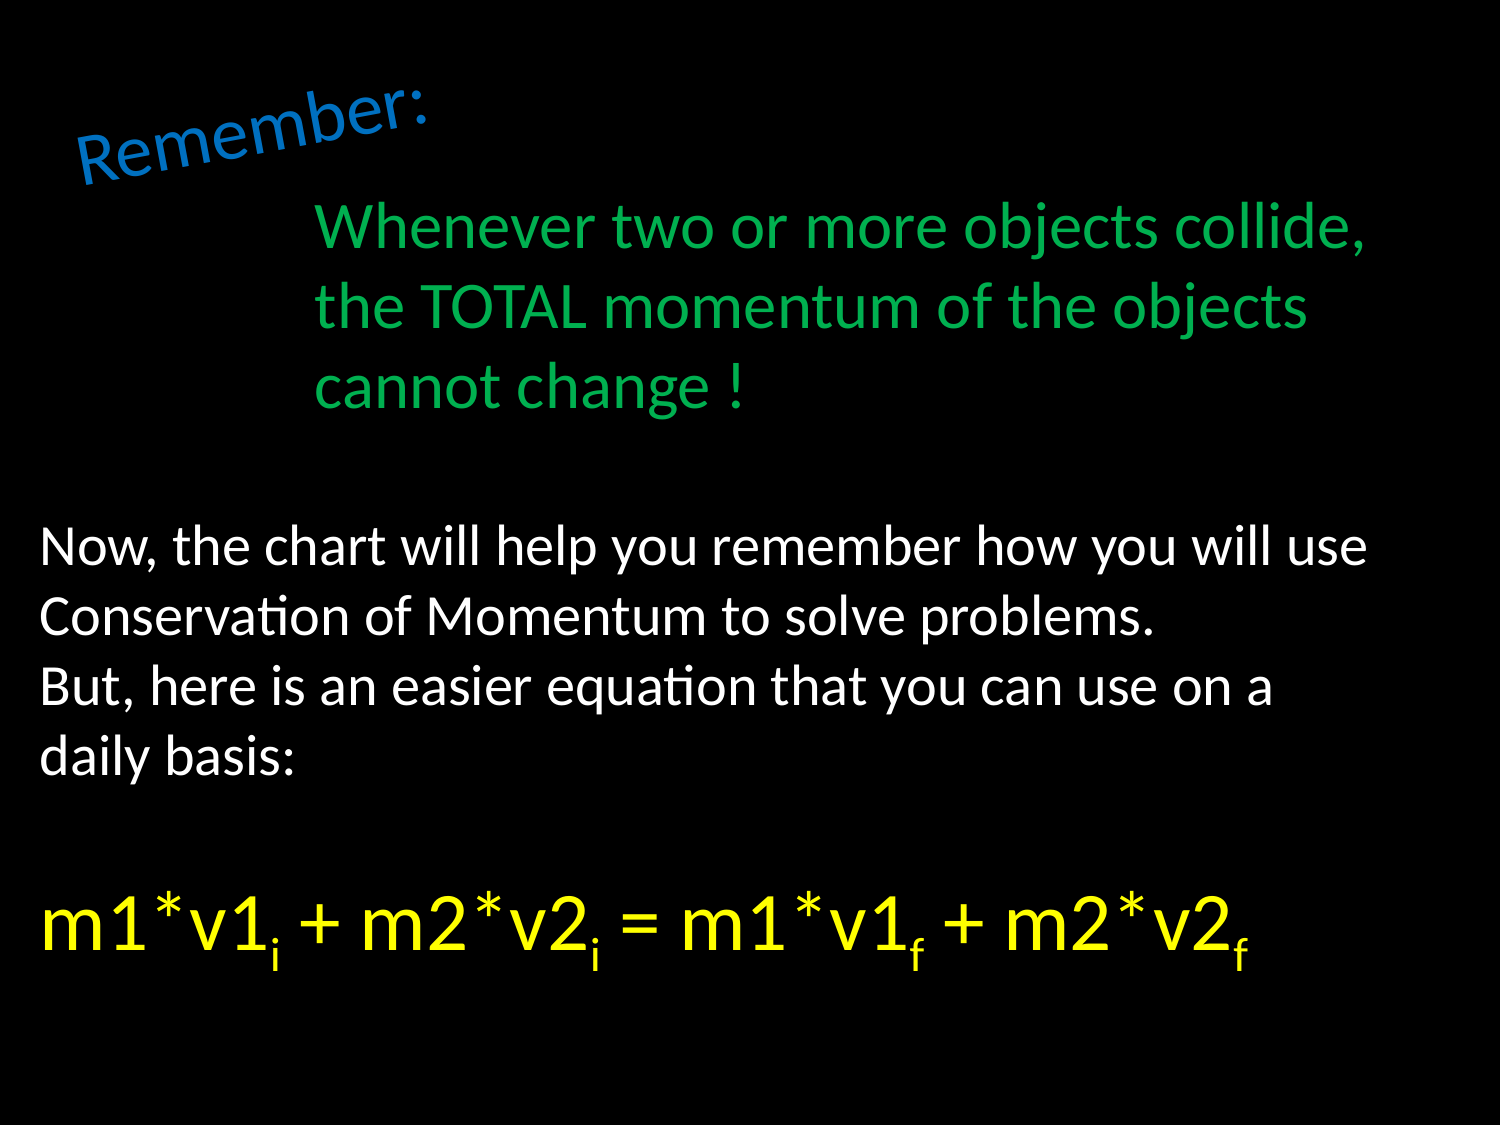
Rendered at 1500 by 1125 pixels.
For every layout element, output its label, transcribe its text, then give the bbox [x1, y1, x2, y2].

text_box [537, 499, 1038, 876]
text_box Remember: [51, 37, 451, 212]
text_box Now, the chart will help you remember how you will use Conservation of Momentum to solve problems. But, here is an easier equation that you can use on a daily basis: m1*v1i + m2*v2i = m1*v1f + m2*v2f [24, 499, 1400, 1034]
text_box Whenever two or more objects collide, the TOTAL momentum of the objects cannot change ! [299, 174, 1413, 430]
